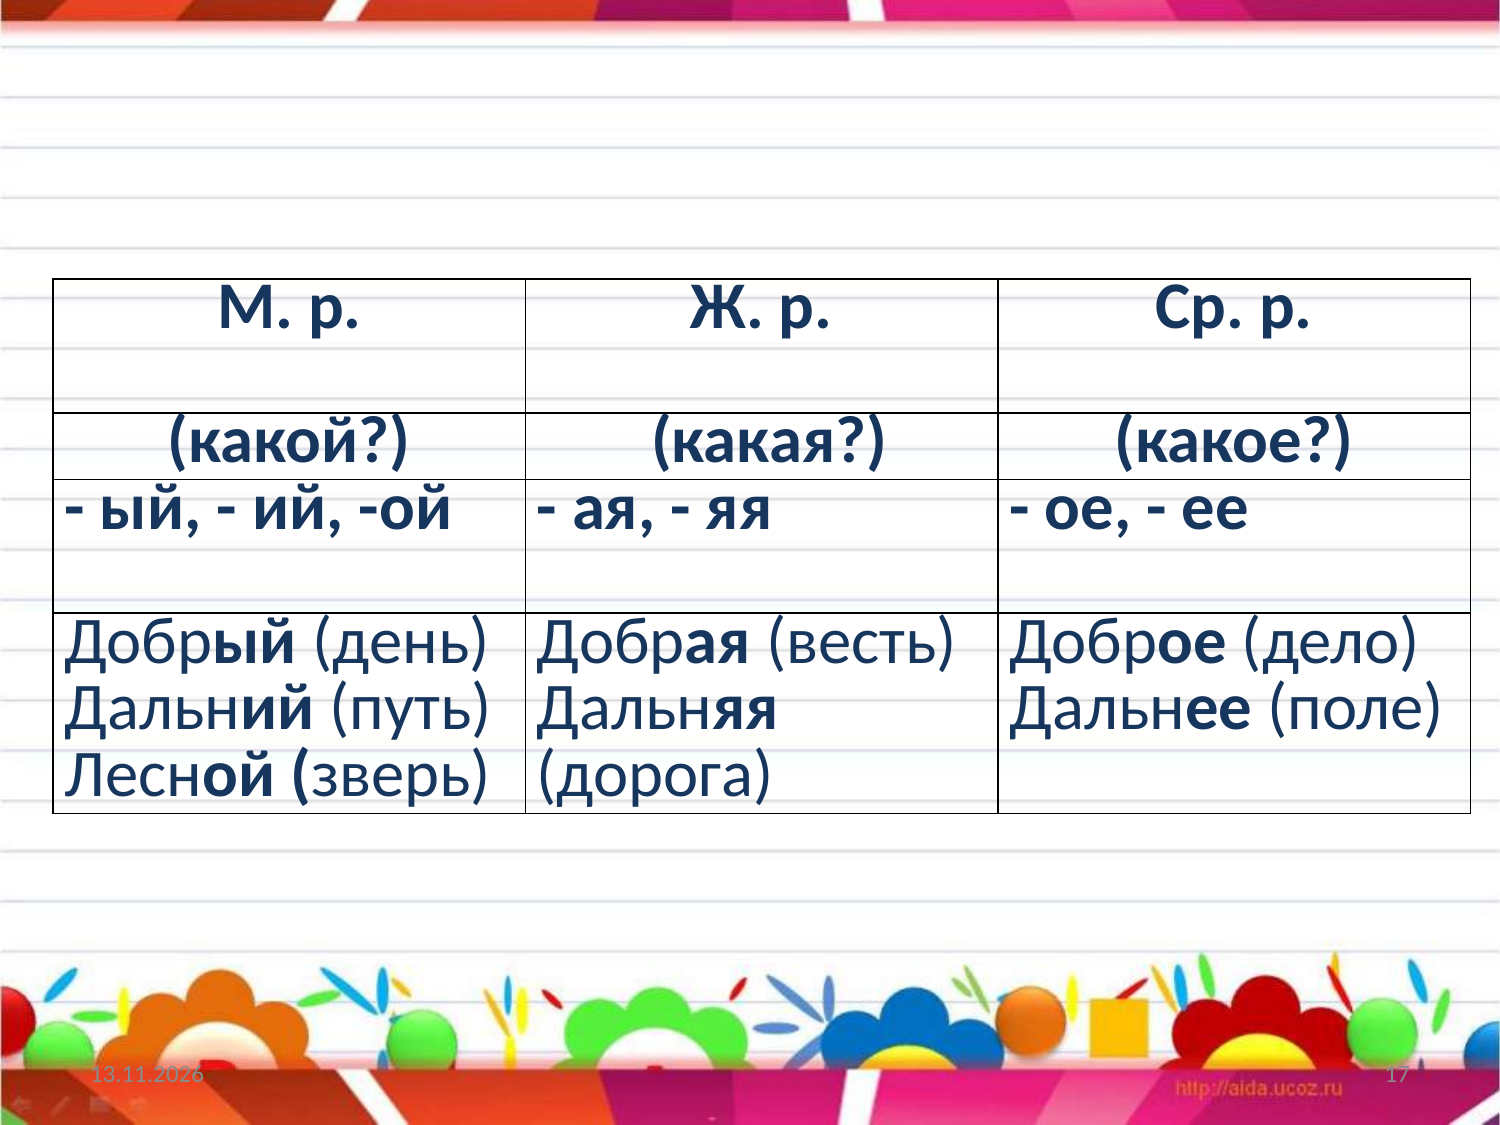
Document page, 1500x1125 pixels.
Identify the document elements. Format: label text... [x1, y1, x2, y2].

table_cell (какая?) [526, 414, 997, 479]
table_cell - ая, - яя [526, 480, 997, 612]
picture [0, 0, 1500, 1125]
table_header Ж. р. [526, 280, 997, 412]
table_cell Доброе (дело) Дальнее (поле) [999, 614, 1470, 813]
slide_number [75, 1042, 425, 1103]
table_cell Добрый (день) Дальний (путь) Лесной (зверь) [54, 614, 525, 813]
table_cell (какой?) [54, 414, 525, 479]
table_cell Добрая (весть) Дальняя (дорога) [526, 614, 997, 813]
slide_number 17 [1074, 1042, 1425, 1103]
table_cell (какое?) [999, 414, 1470, 479]
table_cell - ый, - ий, -ой [54, 480, 525, 612]
table_cell - ое, - ее [999, 480, 1470, 612]
table_header Ср. р. [999, 280, 1470, 412]
table_header М. р. [54, 280, 525, 412]
